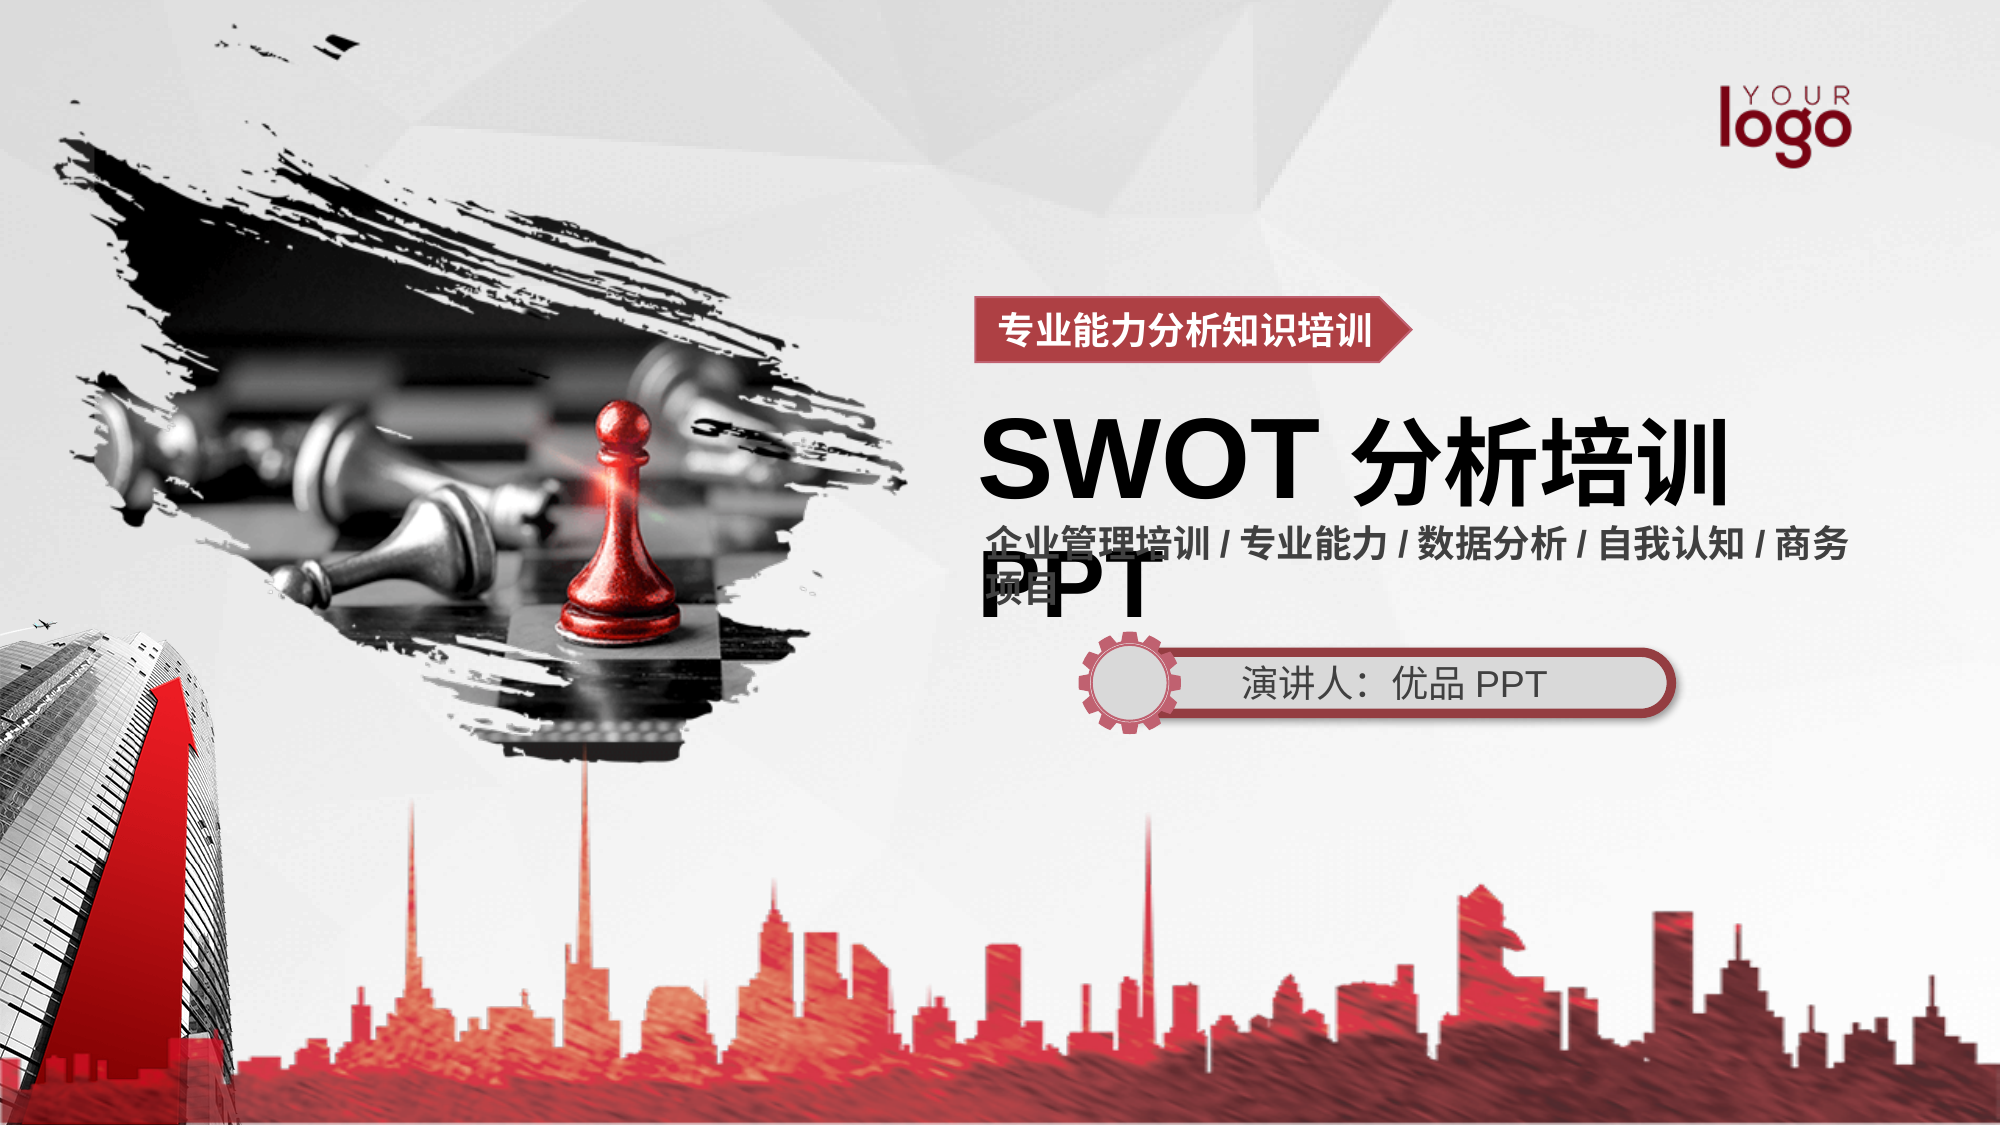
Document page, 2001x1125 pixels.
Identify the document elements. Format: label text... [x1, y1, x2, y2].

text_box [1181, 651, 1673, 715]
text_box 演讲人：优品PPT [1181, 660, 1609, 706]
text_box SWOT分析培训PPT [962, 376, 1939, 645]
text_box 企业管理培训/专业能力/数据分析/自我认知/商务项目 [970, 537, 1872, 594]
text_box 专业能力分析知识培训 [974, 296, 1413, 364]
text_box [1078, 631, 1181, 735]
picture [0, 0, 2000, 1125]
